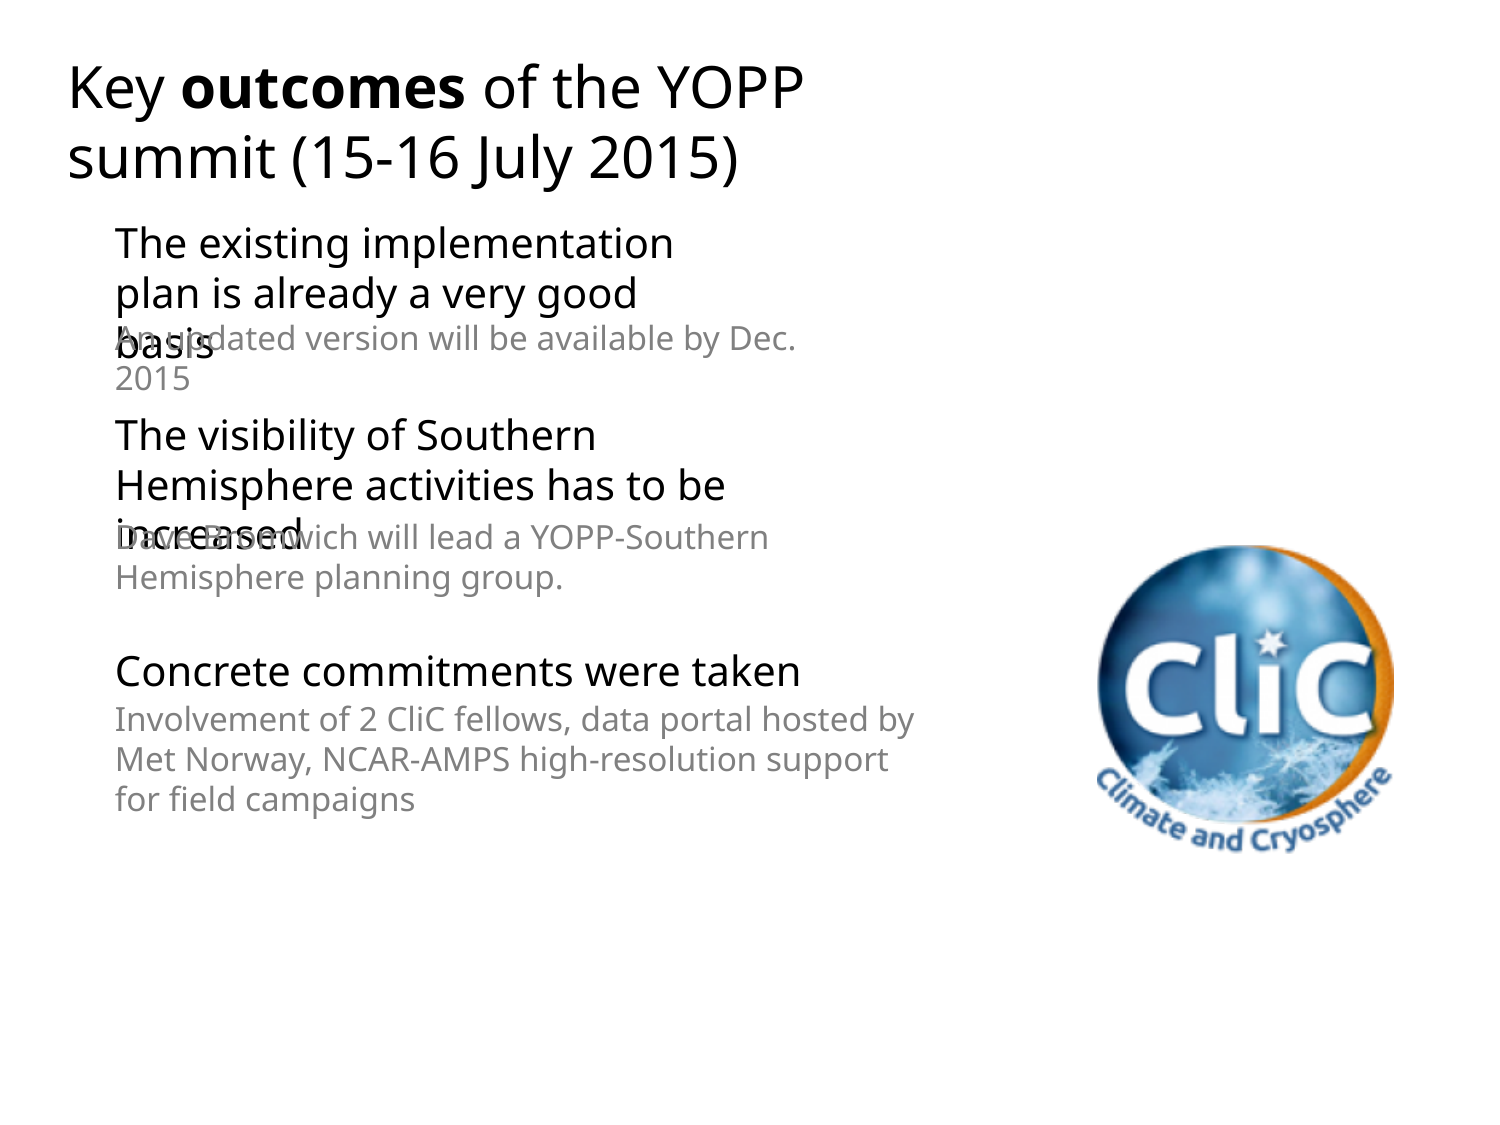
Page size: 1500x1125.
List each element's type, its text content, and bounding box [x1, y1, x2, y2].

text_box Involvement of 2 CliC fellows, data portal hosted by Met Norway, NCAR-AMPS high-resolution support for field campaigns [100, 690, 939, 826]
text_box Dave Bromwich will lead a YOPP-Southern Hemisphere planning group. [100, 508, 892, 604]
text_box Concrete commitments were taken [100, 637, 880, 690]
text_box Key outcomes of the YOPP summit (15-16 July 2015) [53, 42, 939, 198]
picture [1096, 522, 1394, 874]
text_box An updated version will be available by Dec. 2015 [100, 309, 892, 405]
text_box The visibility of Southern Hemisphere activities has to be increased [100, 400, 821, 508]
text_box The existing implementation plan is already a very good basis [100, 209, 745, 309]
